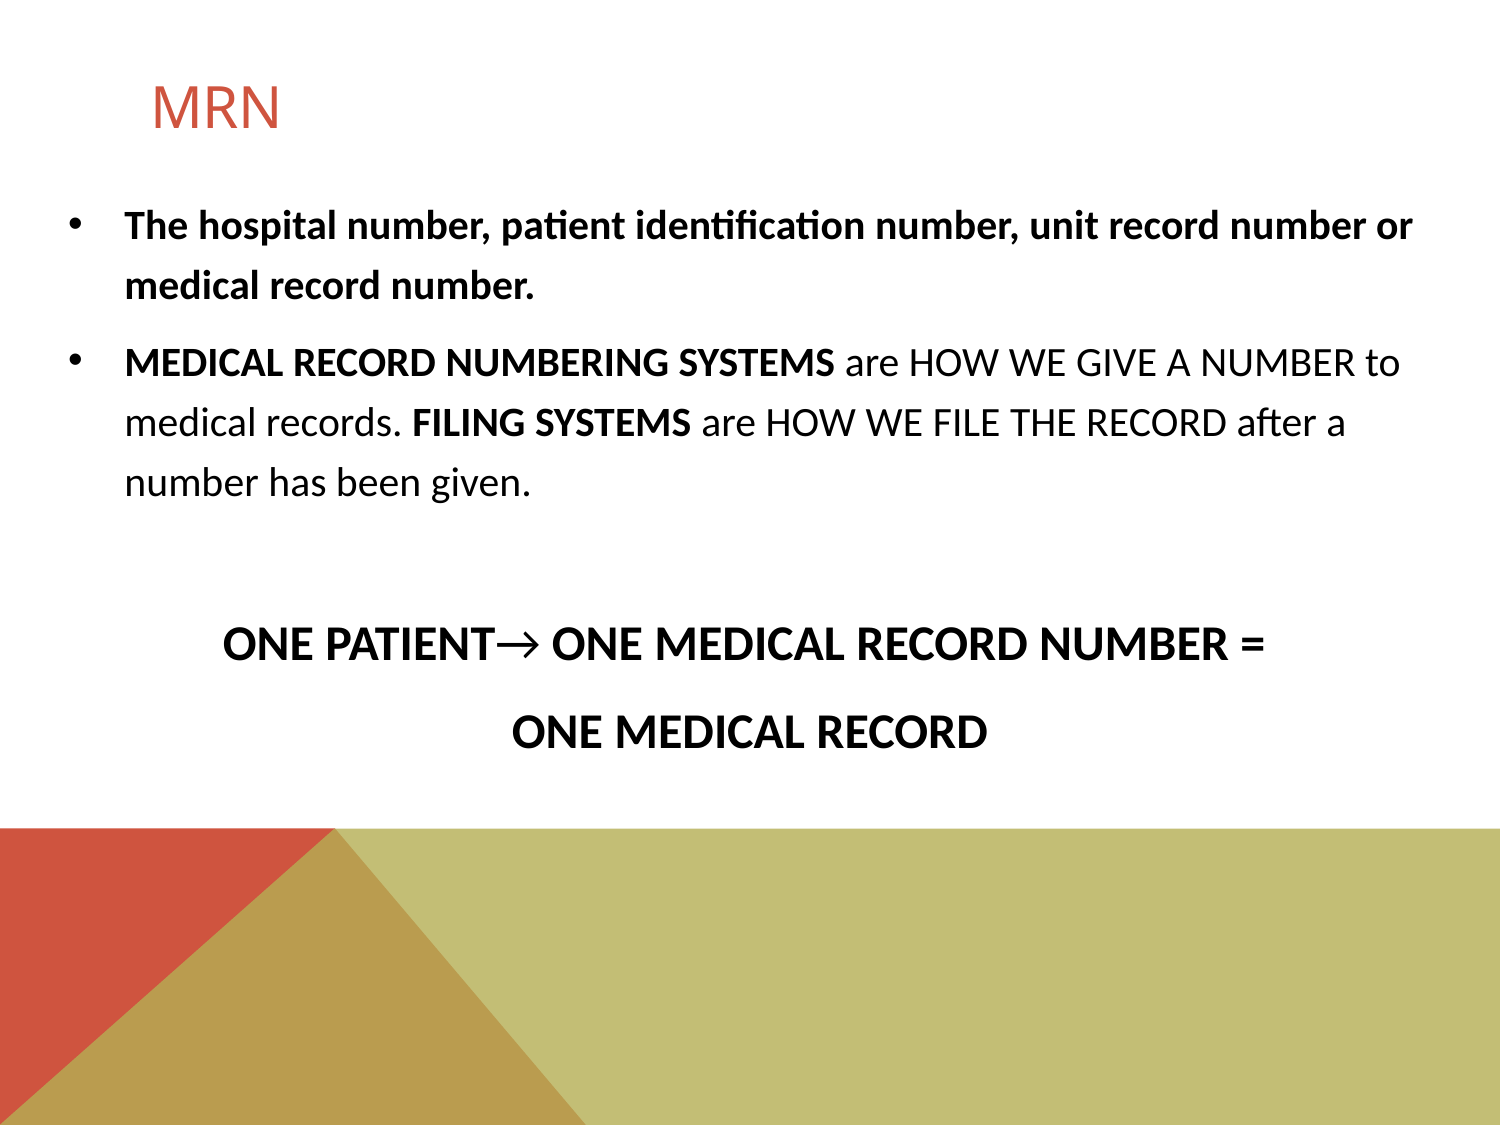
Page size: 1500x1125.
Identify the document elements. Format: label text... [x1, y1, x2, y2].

title MRN [135, 60, 1369, 150]
list The hospital number, patient identification number, unit record number or medical record number. MEDICAL RECORD NUMBERING SYSTEMS are HOW WE GIVE A NUMBER to medical records. FILING SYSTEMS are HOW WE FILE THE RECORD after a number has been given. ONE PATIENT→ ONE MEDICAL RECORD NUMBER = ONE MEDICAL RECORD [53, 180, 1447, 870]
